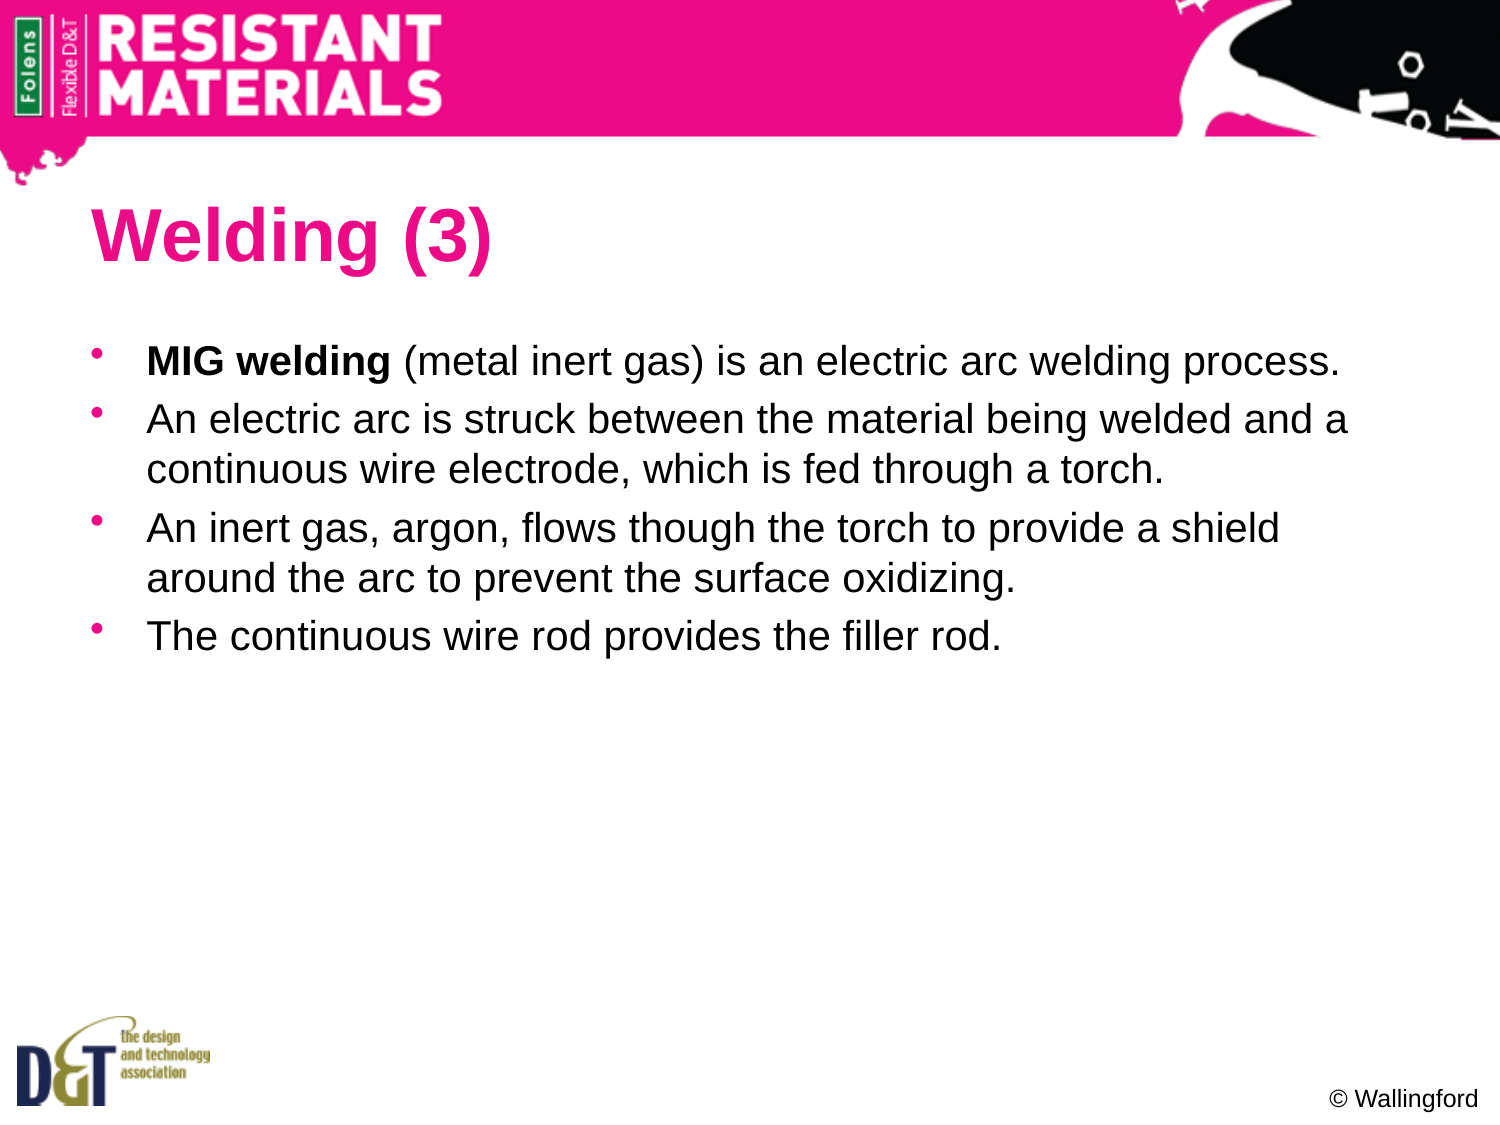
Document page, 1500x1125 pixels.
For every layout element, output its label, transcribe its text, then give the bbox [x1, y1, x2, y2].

title Welding (3) [76, 160, 1427, 301]
picture [0, 0, 1500, 1125]
list MIG welding (metal inert gas) is an electric arc welding process. An electric arc is struck between the material being welded and a continuous wire electrode, which is fed through a torch. An inert gas, argon, flows though the torch to provide a shield around the arc to prevent the surface oxidizing. The continuous wire rod provides the filler rod. [75, 326, 1425, 1005]
text_box © Wallingford [1257, 1074, 1495, 1125]
